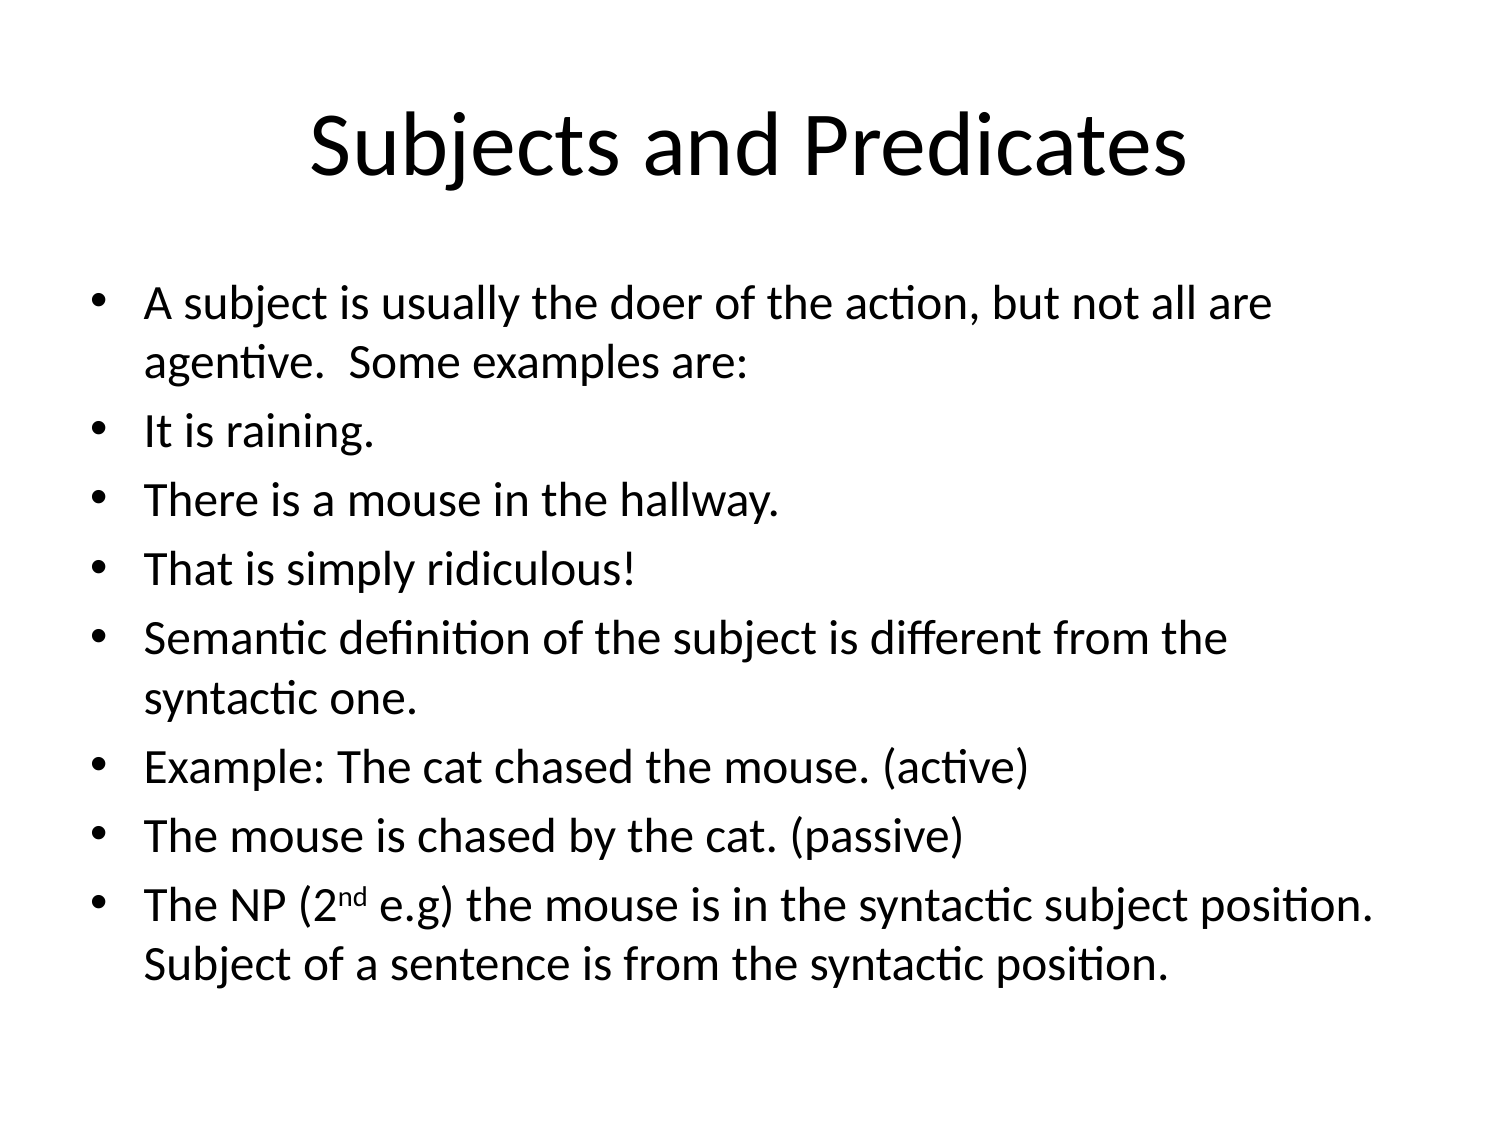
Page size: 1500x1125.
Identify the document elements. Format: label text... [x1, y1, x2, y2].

list A subject is usually the doer of the action, but not all are agentive. Some examples are: It is raining. There is a mouse in the hallway. That is simply ridiculous! Semantic definition of the subject is different from the syntactic one. Example: The cat chased the mouse. (active) The mouse is chased by the cat. (passive) The NP (2nd e.g) the mouse is in the syntactic subject position. Subject of a sentence is from the syntactic position. [75, 262, 1425, 1005]
title Subjects and Predicates [75, 45, 1425, 233]
